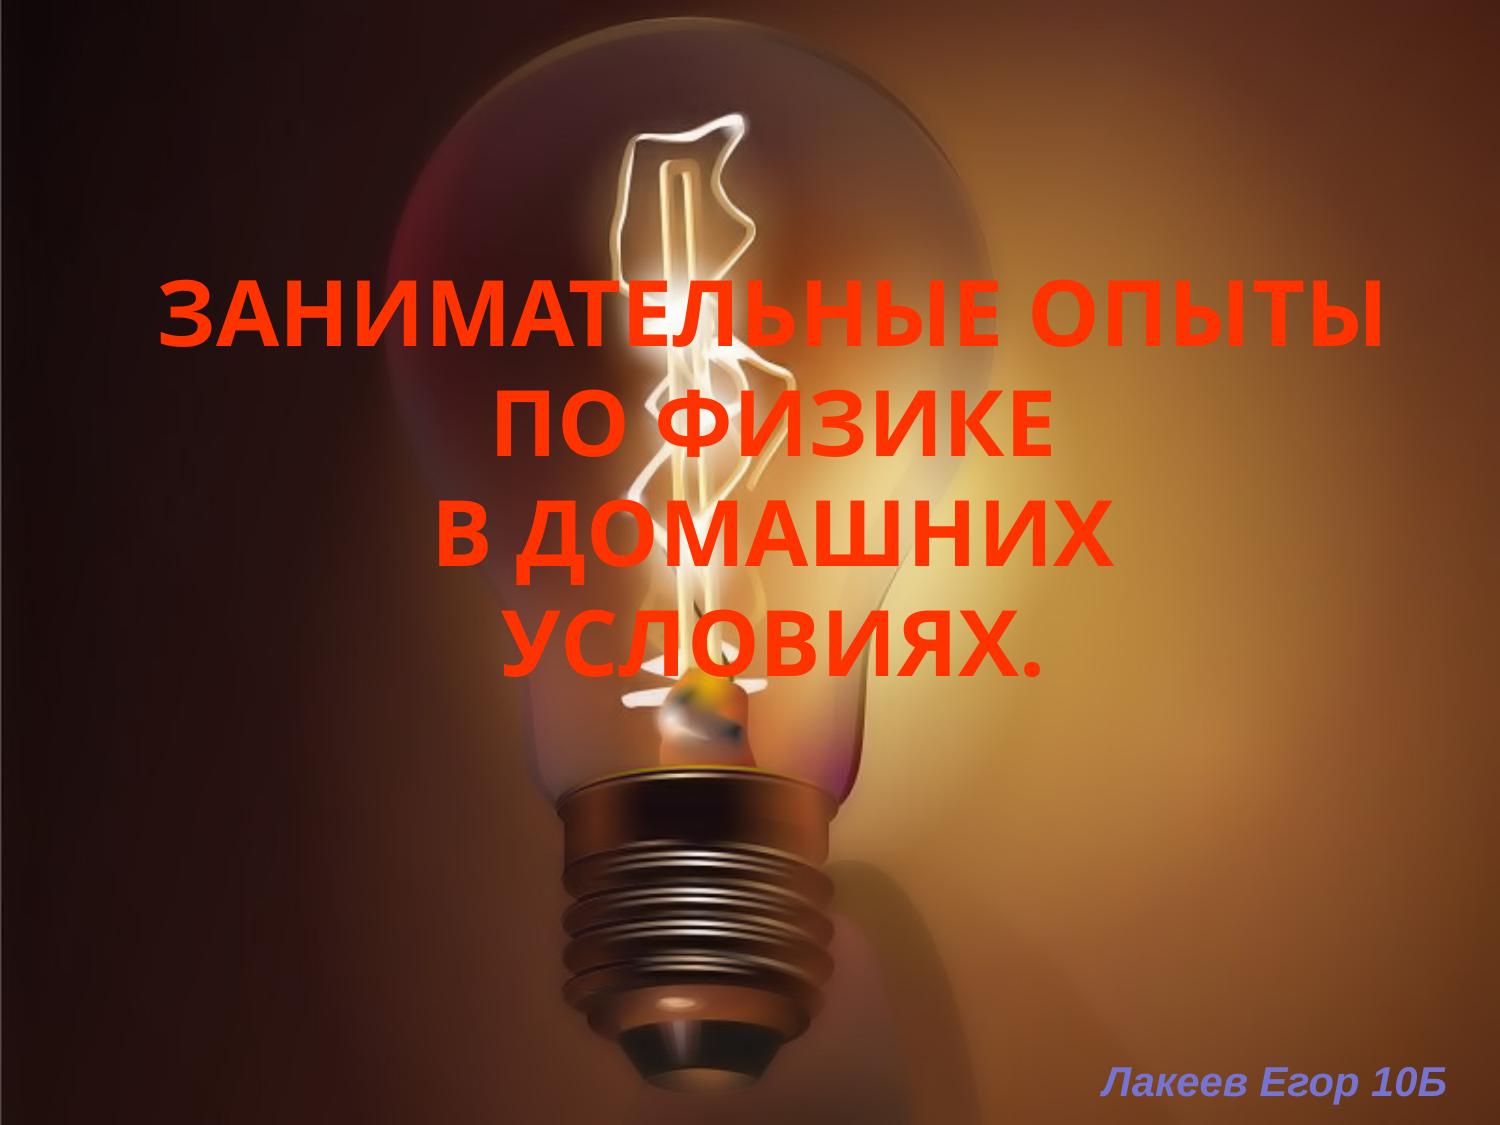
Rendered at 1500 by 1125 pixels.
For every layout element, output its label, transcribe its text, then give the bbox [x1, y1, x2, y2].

subtitle Лакеев Егор 10Б [749, 1046, 1500, 1125]
picture [0, 0, 1500, 1125]
title ЗАНИМАТЕЛЬНЫЕ ОПЫТЫ ПО ФИЗИКЕ В ДОМАШНИХ УСЛОВИЯХ. [135, 408, 1411, 650]
